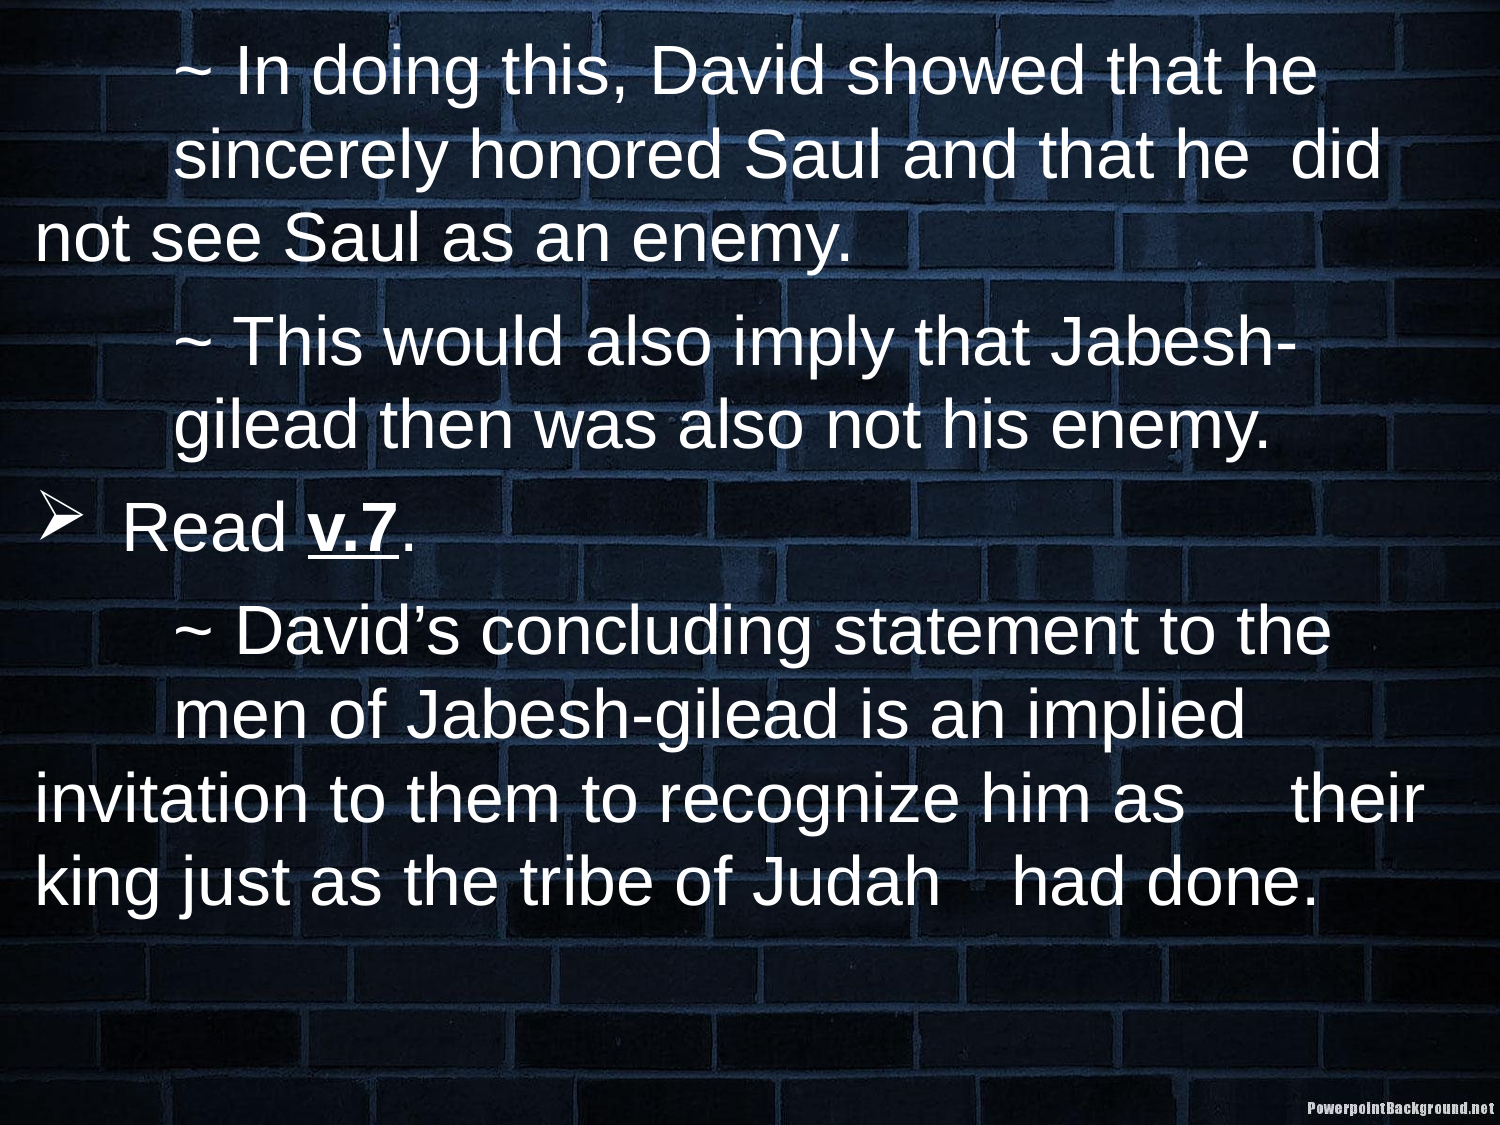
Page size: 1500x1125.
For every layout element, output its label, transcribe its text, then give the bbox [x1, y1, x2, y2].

picture [0, 0, 1500, 1125]
subtitle ~ In doing this, David showed that he sincerely honored Saul and that he did not see Saul as an enemy. ~ This would also imply that Jabesh- gilead then was also not his enemy. Read v.7. ~ David’s concluding statement to the men of Jabesh-gilead is an implied invitation to them to recognize him as their king just as the tribe of Judah had done. [19, 17, 1483, 1107]
